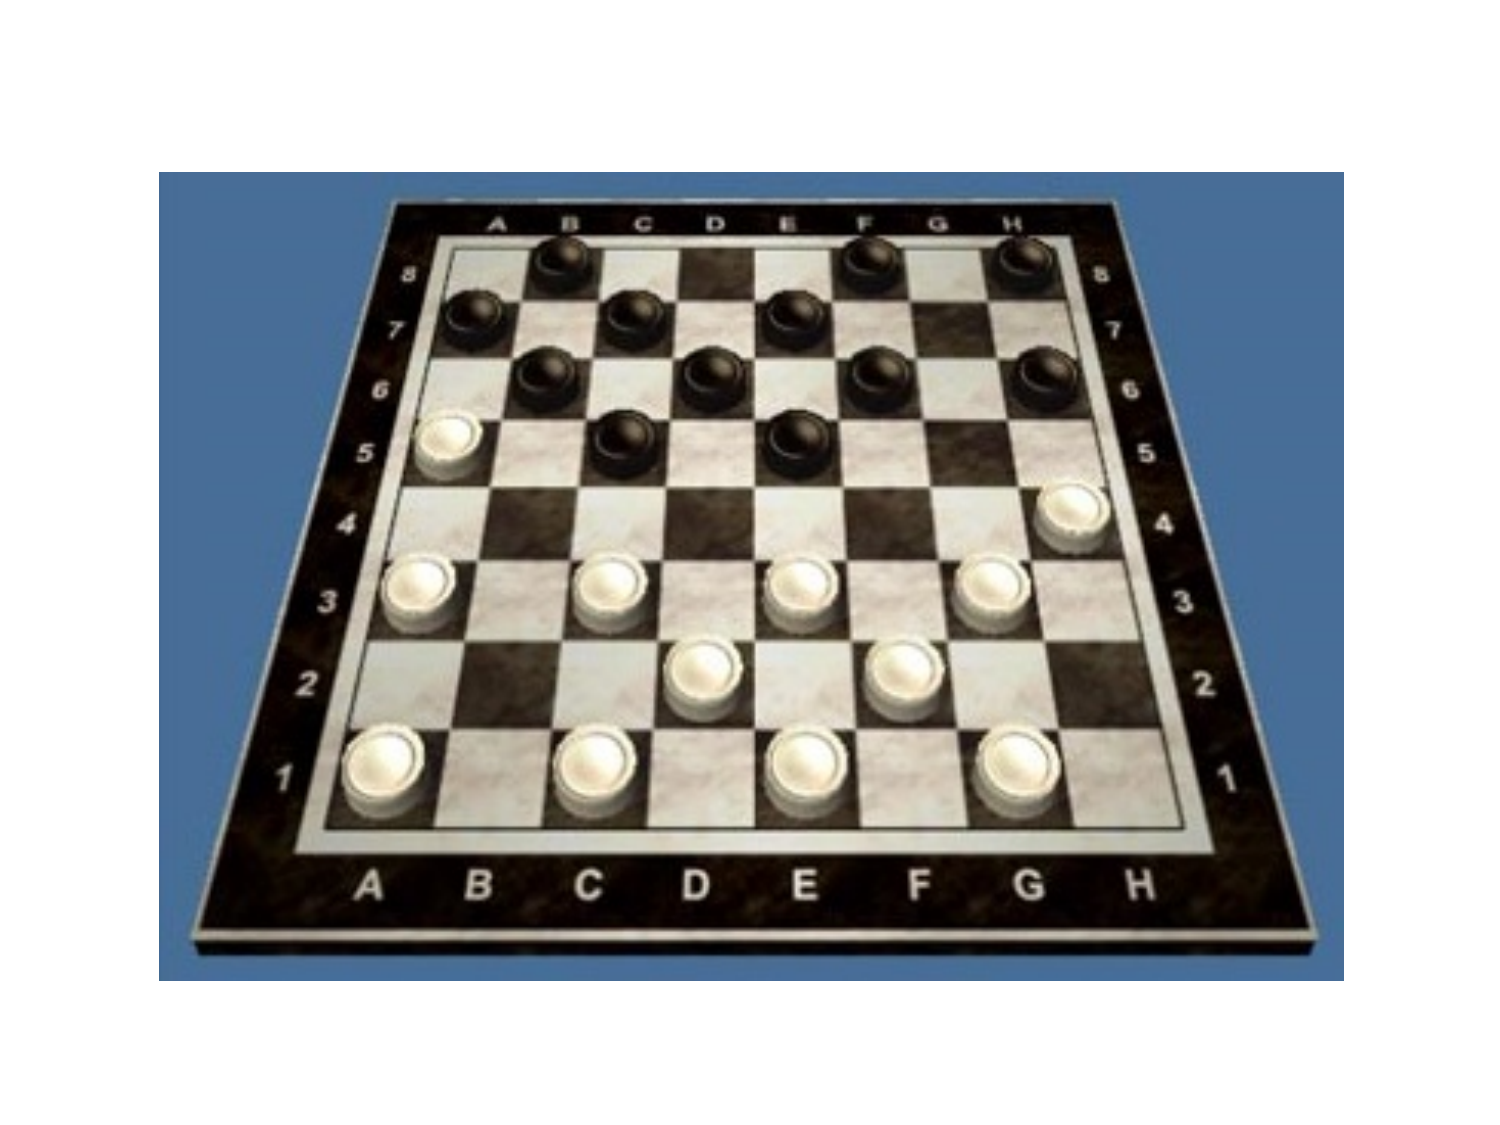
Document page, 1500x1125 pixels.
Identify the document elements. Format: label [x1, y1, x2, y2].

picture [159, 172, 1344, 981]
